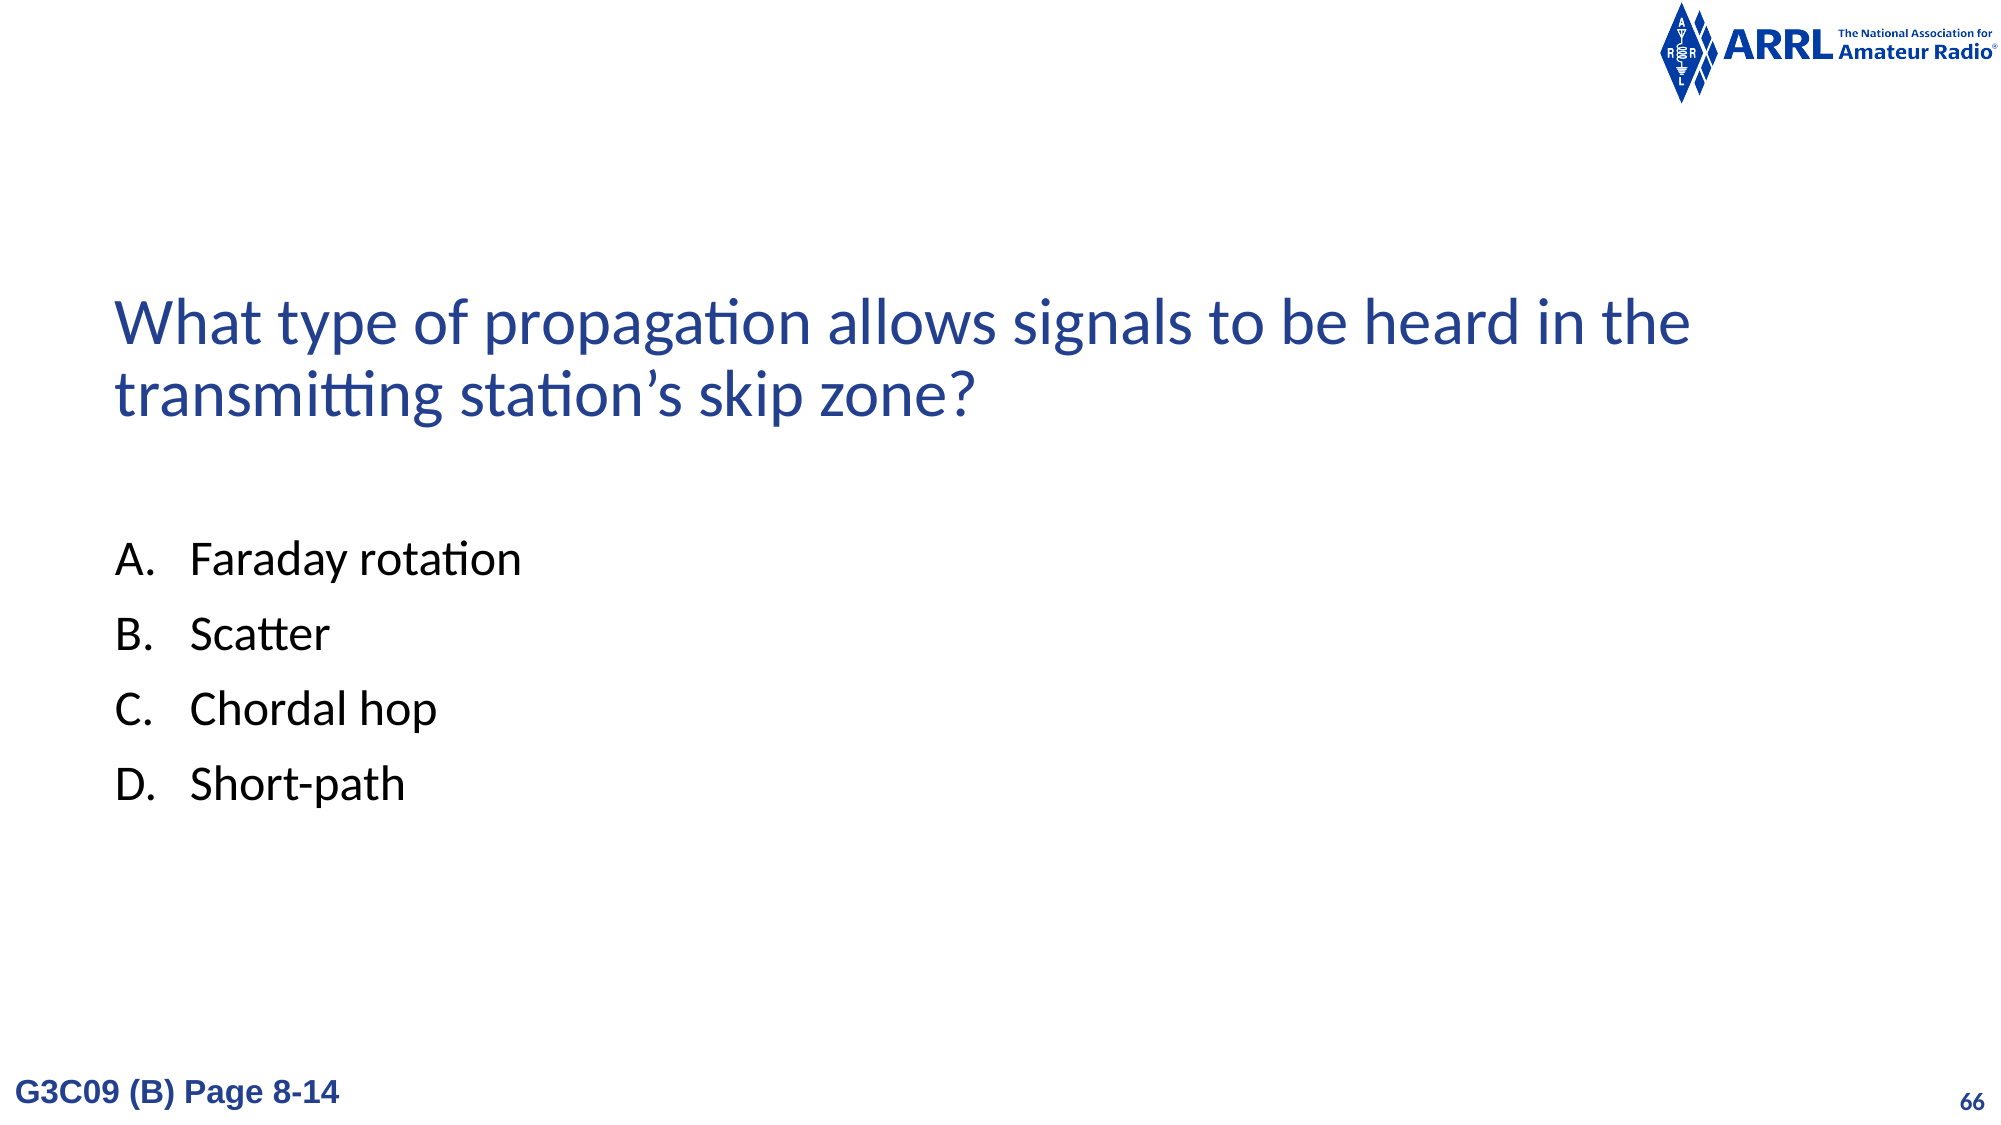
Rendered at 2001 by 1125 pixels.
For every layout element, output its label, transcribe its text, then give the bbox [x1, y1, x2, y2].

picture [1658, 0, 1999, 106]
text_box 66 [1875, 1077, 2000, 1123]
list Faraday rotation Scatter Chordal hop Short-path [99, 525, 1900, 1005]
text_box G3C09 (B) Page 8-14 [0, 1062, 1313, 1118]
title What type of propagation allows signals to be heard in the transmitting station’s skip zone? [99, 249, 1900, 468]
